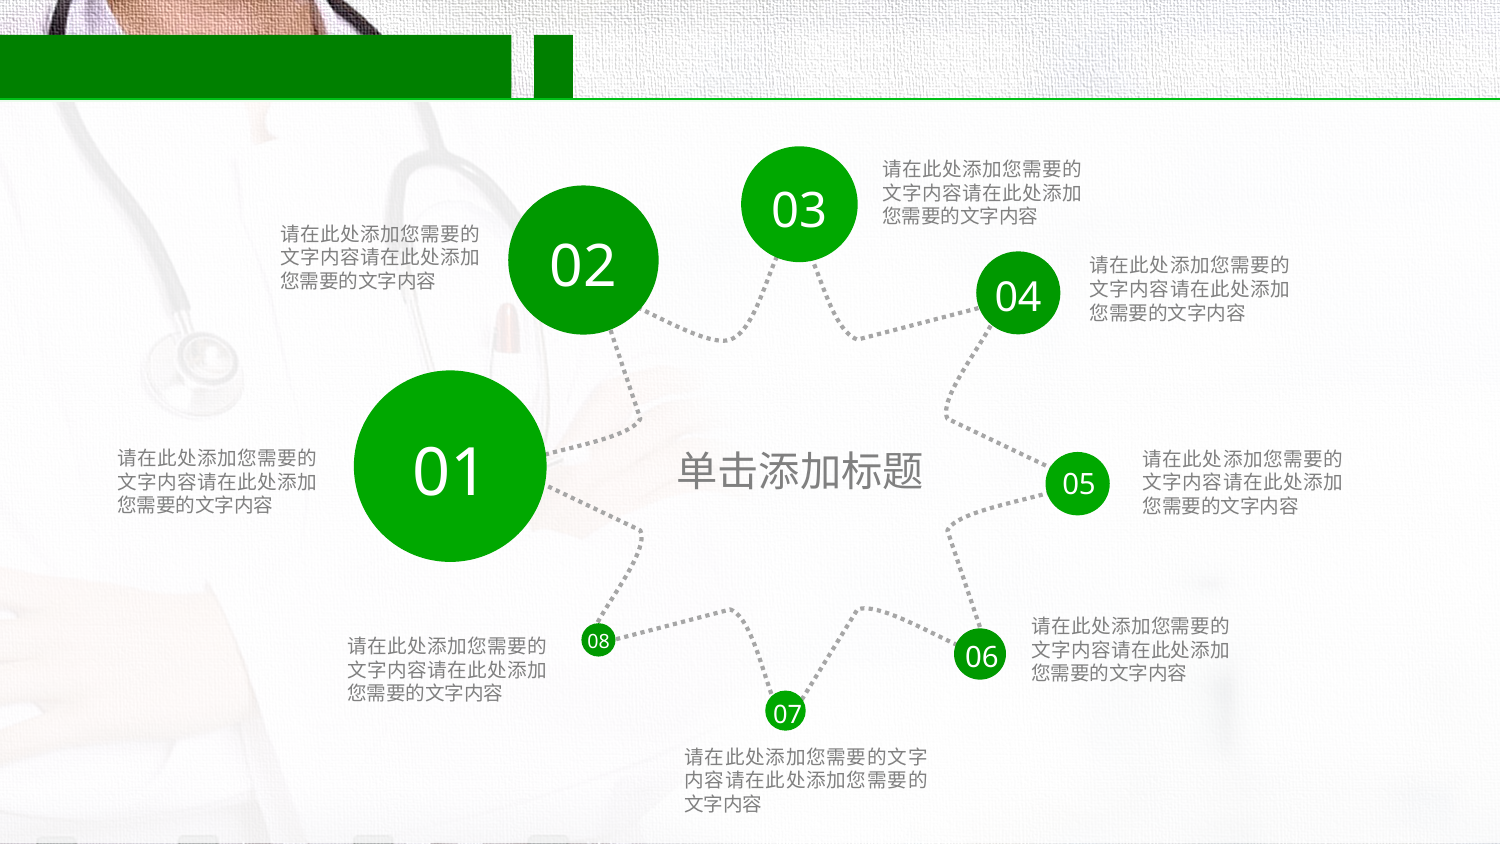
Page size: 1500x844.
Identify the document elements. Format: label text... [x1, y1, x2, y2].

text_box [947, 628, 1017, 682]
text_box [570, 622, 628, 661]
text_box 请在此处添加您需要的文字内容请在此处添加您需要的文字内容 [669, 737, 943, 844]
text_box [552, 270, 1035, 688]
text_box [740, 146, 858, 263]
text_box 请在此处添加您需要的文字内容请在此处添加您需要的文字内容 [265, 214, 495, 300]
text_box 请在此处添加您需要的文字内容请在此处添加您需要的文字内容 [1074, 245, 1305, 332]
picture [0, 0, 1500, 98]
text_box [961, 251, 1075, 335]
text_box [353, 370, 547, 563]
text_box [1040, 451, 1118, 516]
text_box 请在此处添加您需要的文字内容请在此处添加您需要的文字内容 [1016, 606, 1246, 693]
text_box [507, 185, 659, 335]
text_box 请在此处添加您需要的文字内容请在此处添加您需要的文字内容 [1127, 439, 1358, 525]
text_box 请在此处添加您需要的文字内容请在此处添加您需要的文字内容 [867, 149, 1097, 259]
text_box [751, 690, 824, 737]
text_box 请在此处添加您需要的文字内容请在此处添加您需要的文字内容 [332, 626, 562, 712]
text_box 单击添加标题 [627, 447, 973, 503]
text_box 请在此处添加您需要的文字内容请在此处添加您需要的文字内容 [102, 438, 332, 525]
